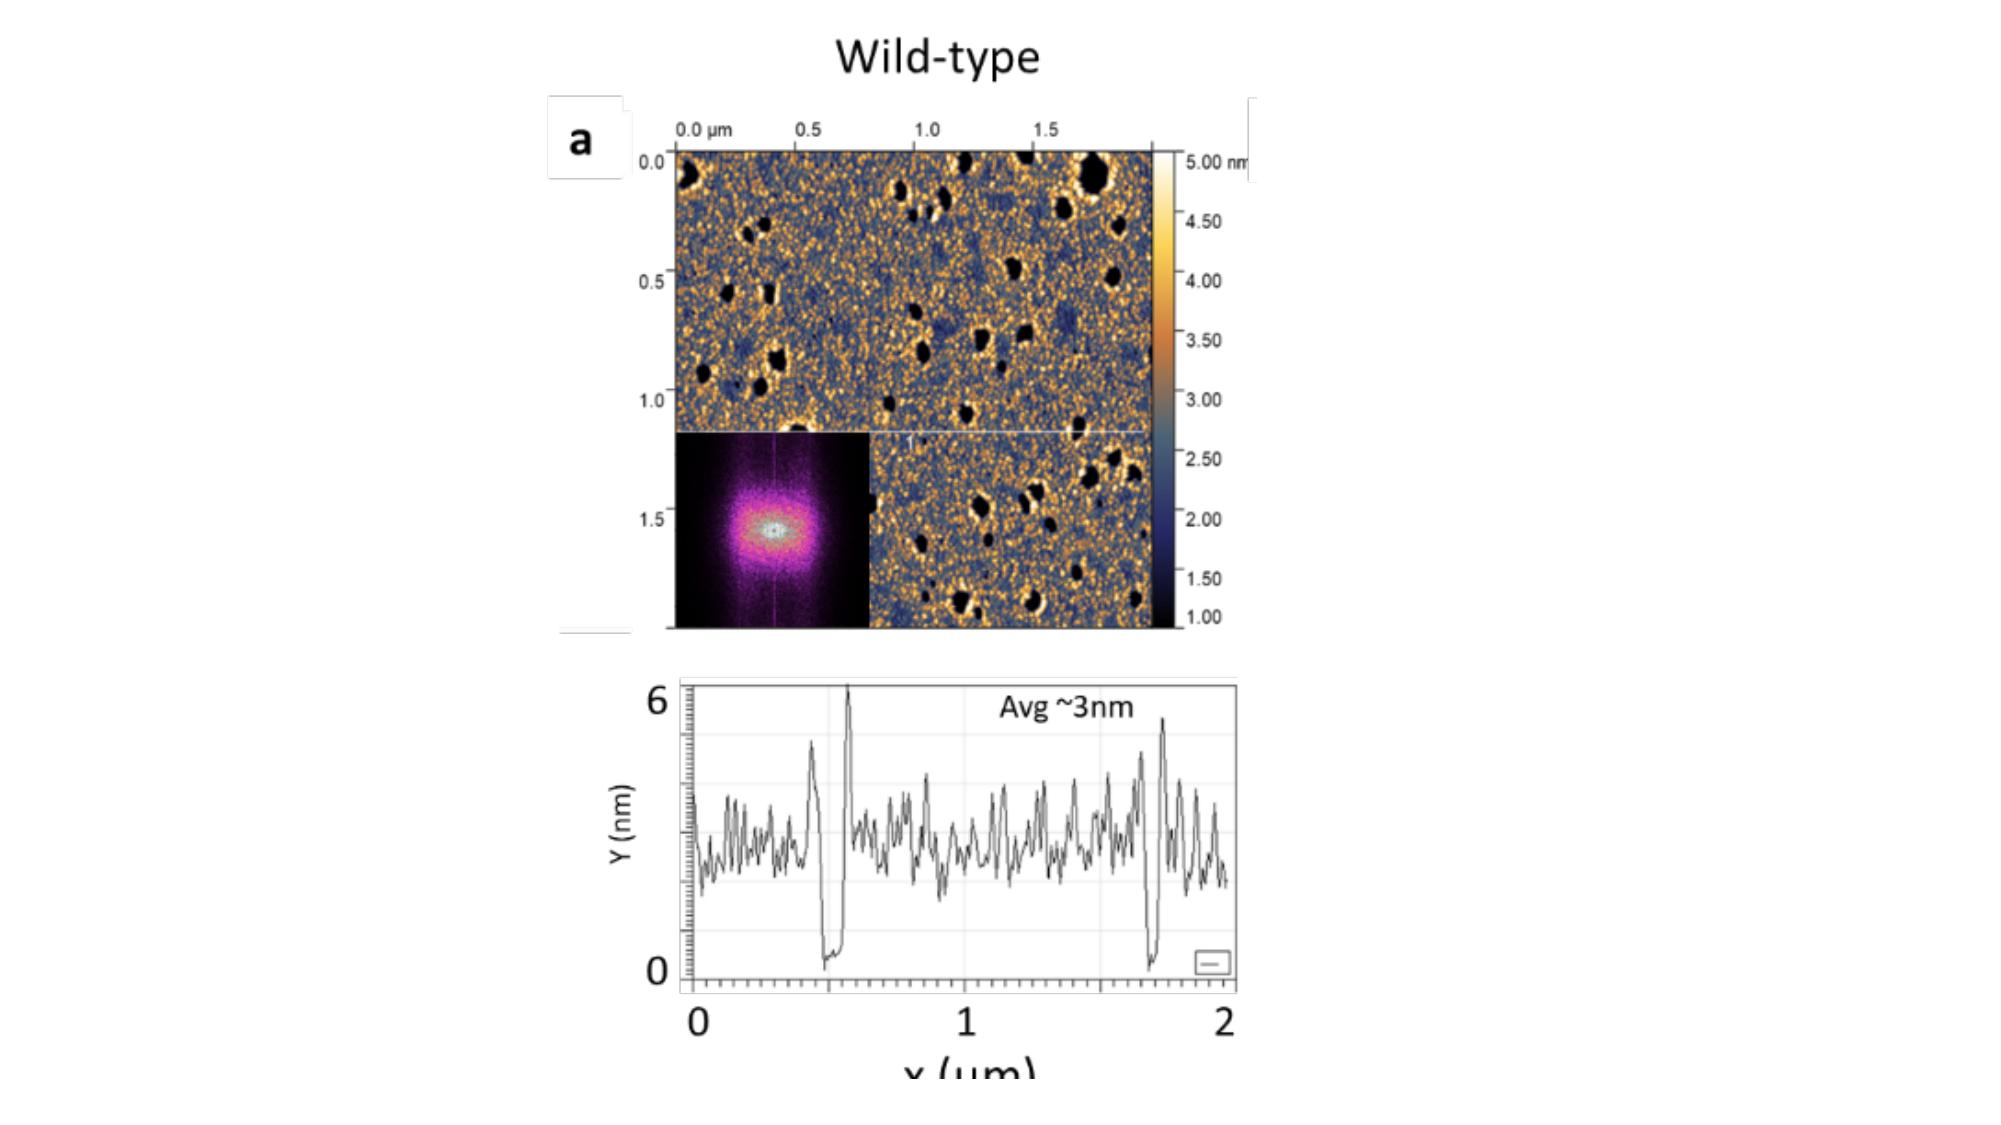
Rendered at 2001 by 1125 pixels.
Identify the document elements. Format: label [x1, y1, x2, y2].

picture [537, 0, 1257, 1079]
